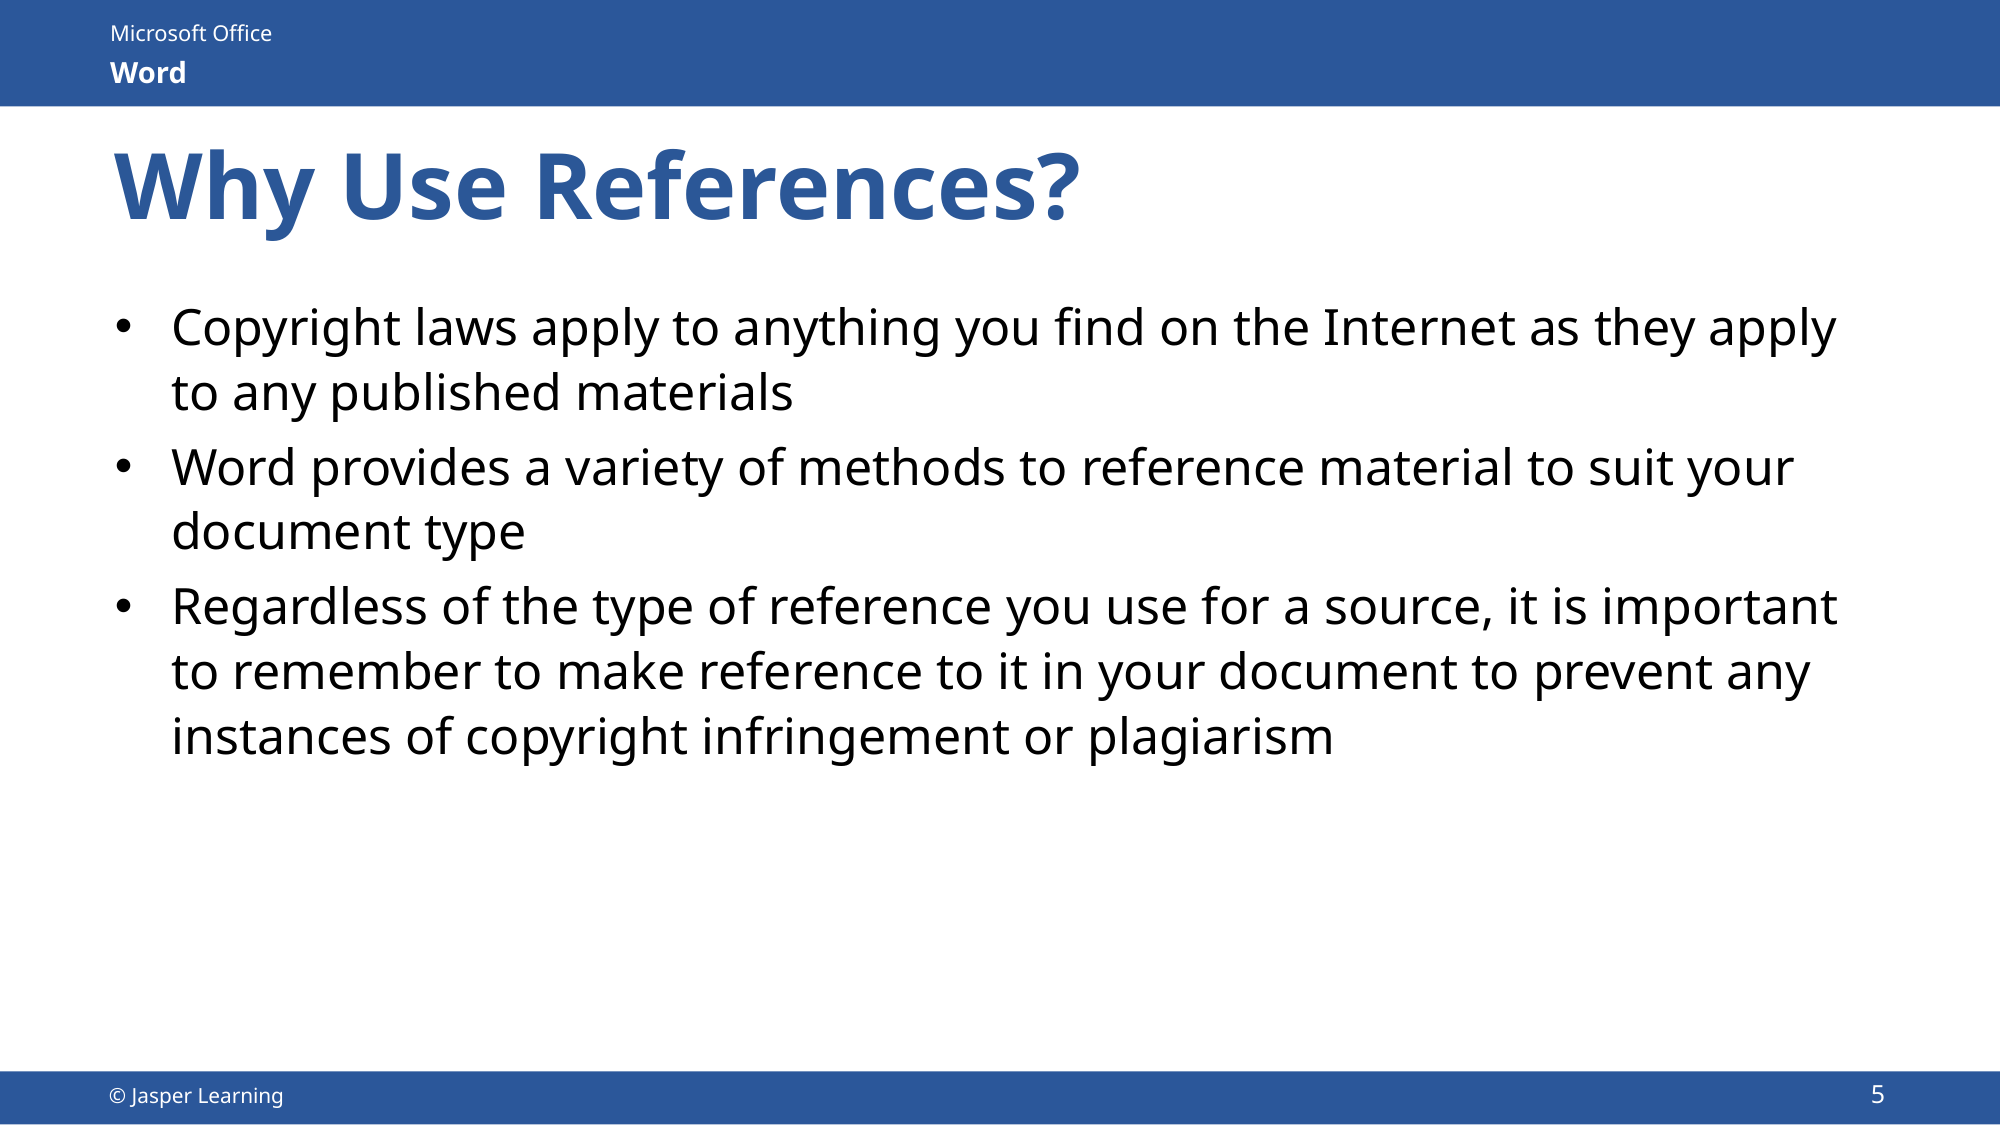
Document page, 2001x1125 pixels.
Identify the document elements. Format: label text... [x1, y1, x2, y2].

slide_number 5 [1433, 1065, 1900, 1125]
title Why Use References? [99, 118, 1866, 248]
footer © Jasper Learning [94, 1066, 769, 1125]
list Copyright laws apply to anything you find on the Internet as they apply to any published materials Word provides a variety of methods to reference material to suit your document type Regardless of the type of reference you use for a source, it is important to remember to make reference to it in your document to prevent any instances of copyright infringement or plagiarism [99, 283, 1900, 1026]
